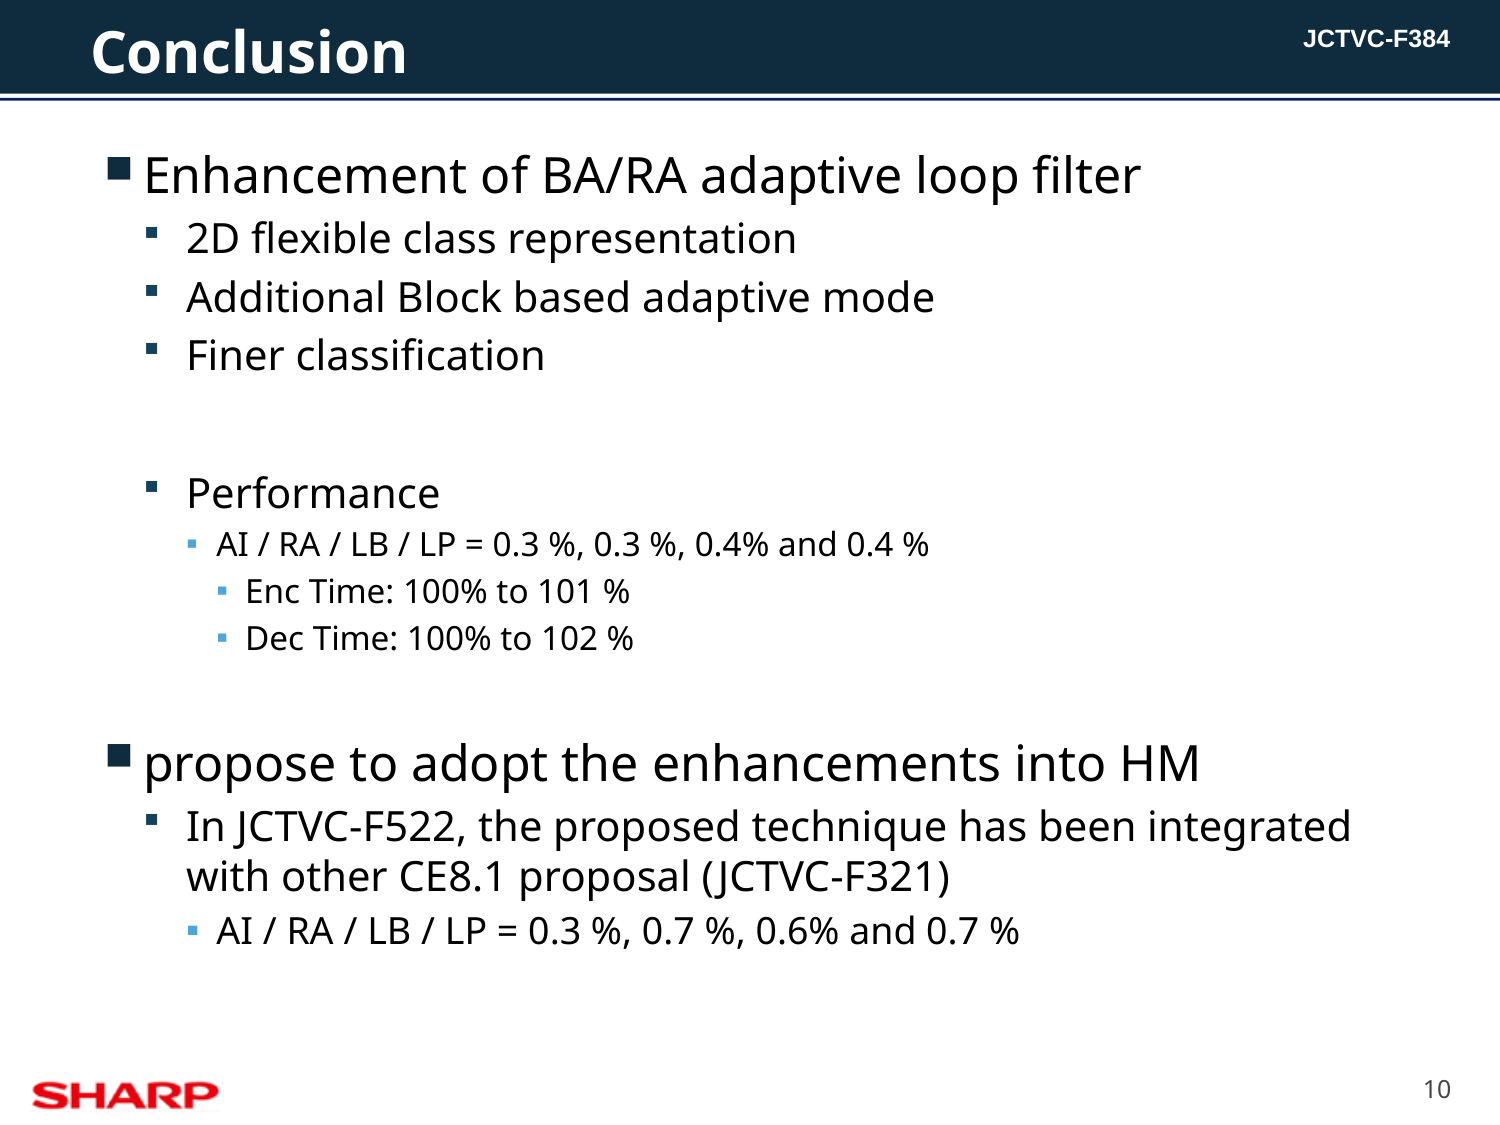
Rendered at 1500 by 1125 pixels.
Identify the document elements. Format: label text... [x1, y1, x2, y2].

list Enhancement of BA/RA adaptive loop filter 2D flexible class representation Additional Block based adaptive mode Finer classification Performance AI / RA / LB / LP = 0.3 %, 0.3 %, 0.4% and 0.4 % Enc Time: 100% to 101 % Dec Time: 100% to 102 % propose to adopt the enhancements into HM In JCTVC-F522, the proposed technique has been integrated with other CE8.1 proposal (JCTVC-F321) AI / RA / LB / LP = 0.3 %, 0.7 %, 0.6% and 0.7 % [74, 128, 1426, 716]
picture [0, 1068, 1500, 1125]
title Conclusion [74, 15, 1426, 85]
slide_number 10 [1345, 1062, 1467, 1108]
